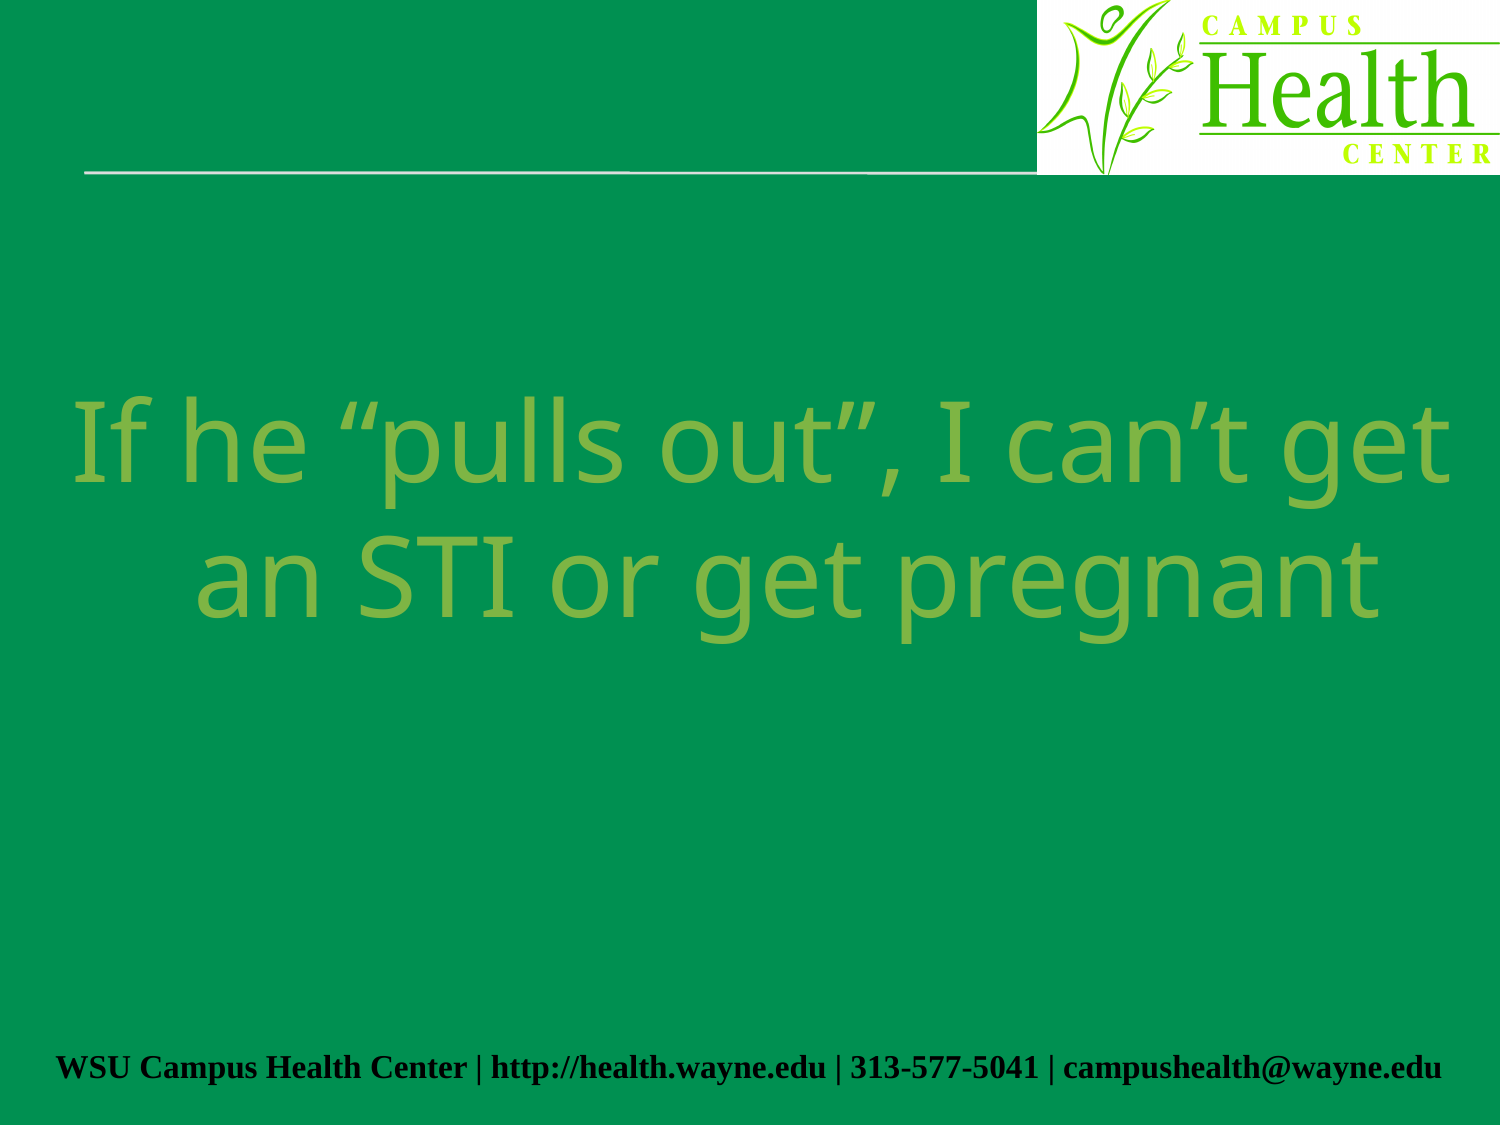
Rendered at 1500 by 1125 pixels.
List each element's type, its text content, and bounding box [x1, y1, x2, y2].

picture [1037, 0, 1500, 176]
footer WSU Campus Health Center | http://health.wayne.edu | 313-577-5041 | campushealth@wayne.edu [0, 1037, 1500, 1125]
list If he “pulls out”, I can’t get an STI or get pregnant [50, 362, 1475, 745]
